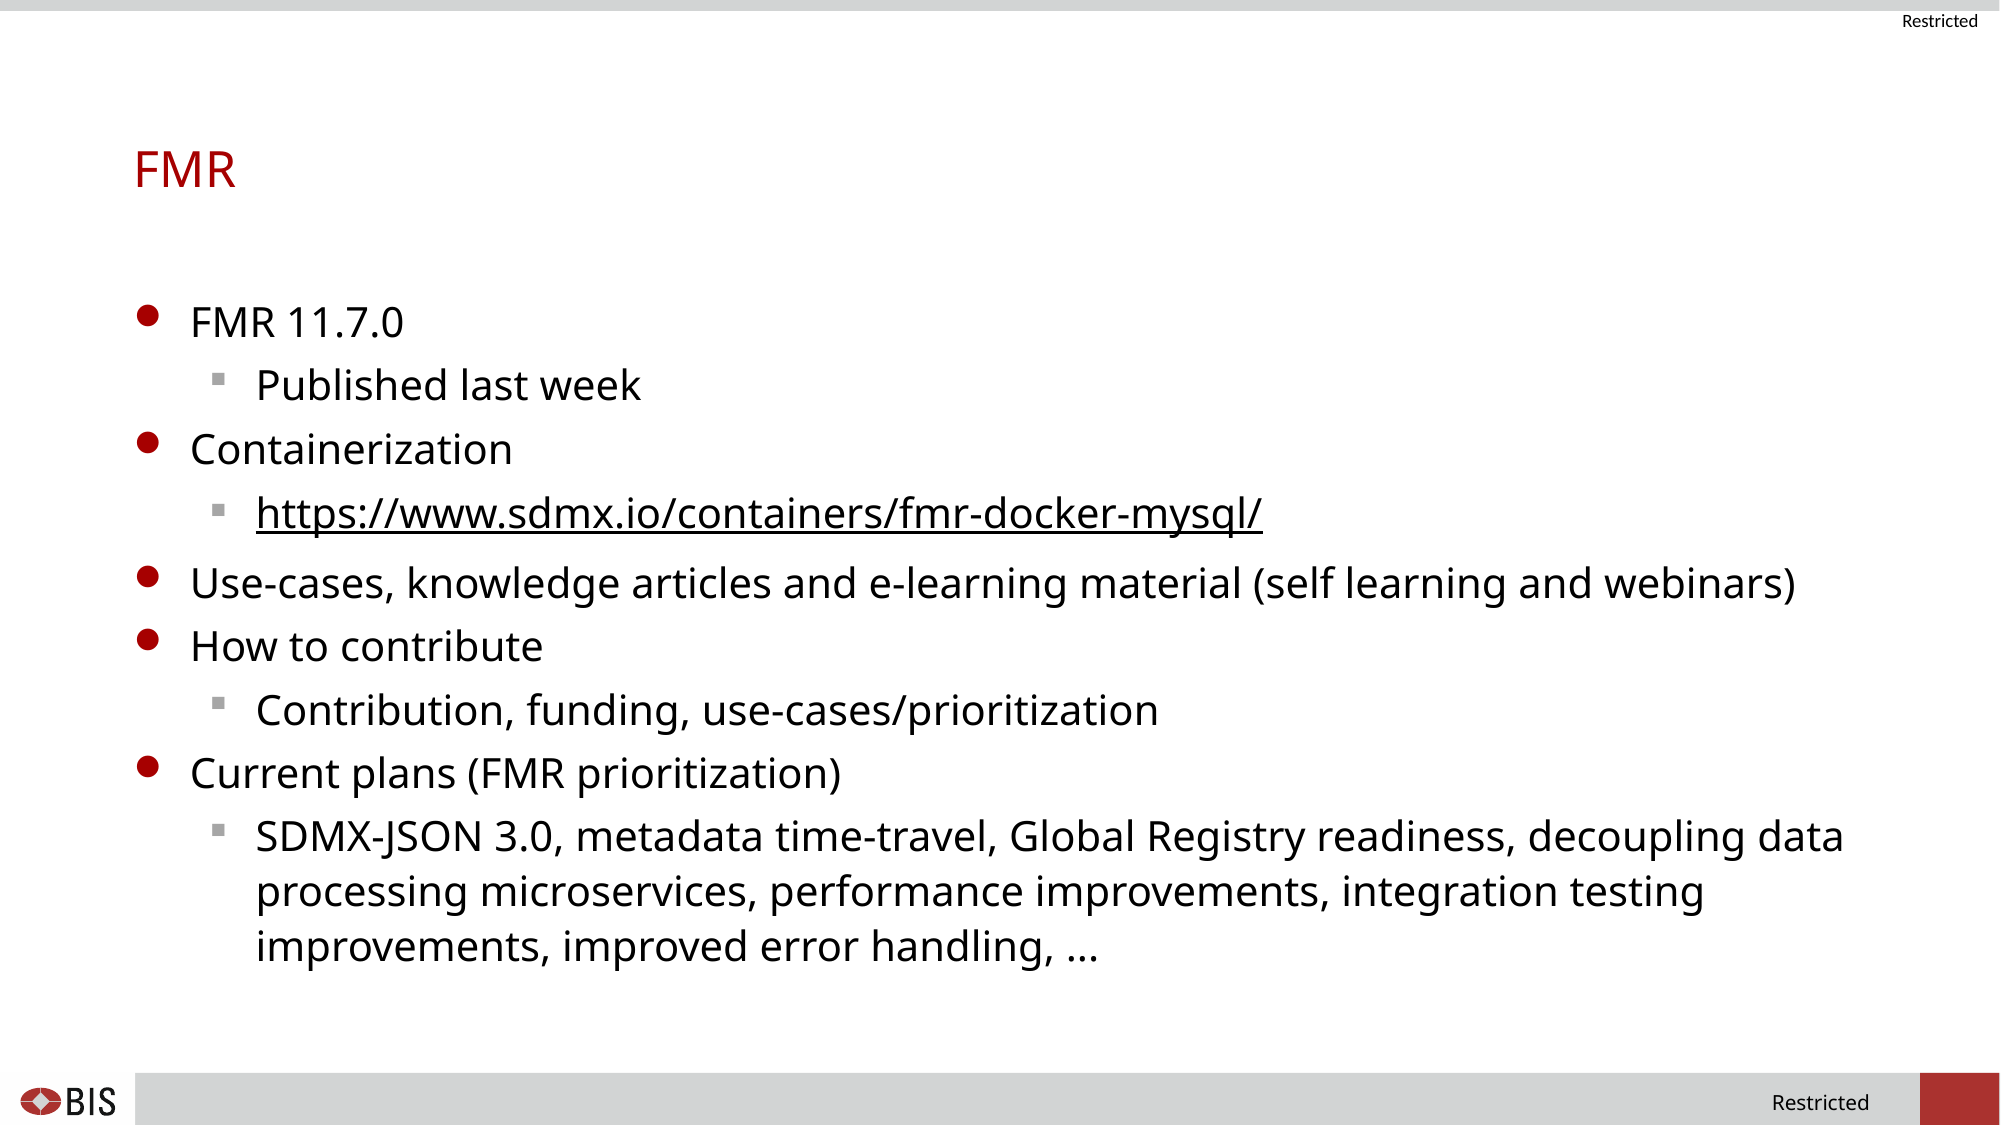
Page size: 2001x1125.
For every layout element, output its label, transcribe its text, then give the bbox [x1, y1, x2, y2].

title FMR [134, 137, 1863, 214]
list FMR 11.7.0 Published last week Containerization https://www.sdmx.io/containers/fmr-docker-mysql/ Use-cases, knowledge articles and e-learning material (self learning and webinars) How to contribute Contribution, funding, use-cases/prioritization Current plans (FMR prioritization) SDMX-JSON 3.0, metadata time-travel, Global Registry readiness, decoupling data processing microservices, performance improvements, integration testing improvements, improved error handling, ... [133, 290, 1868, 1000]
